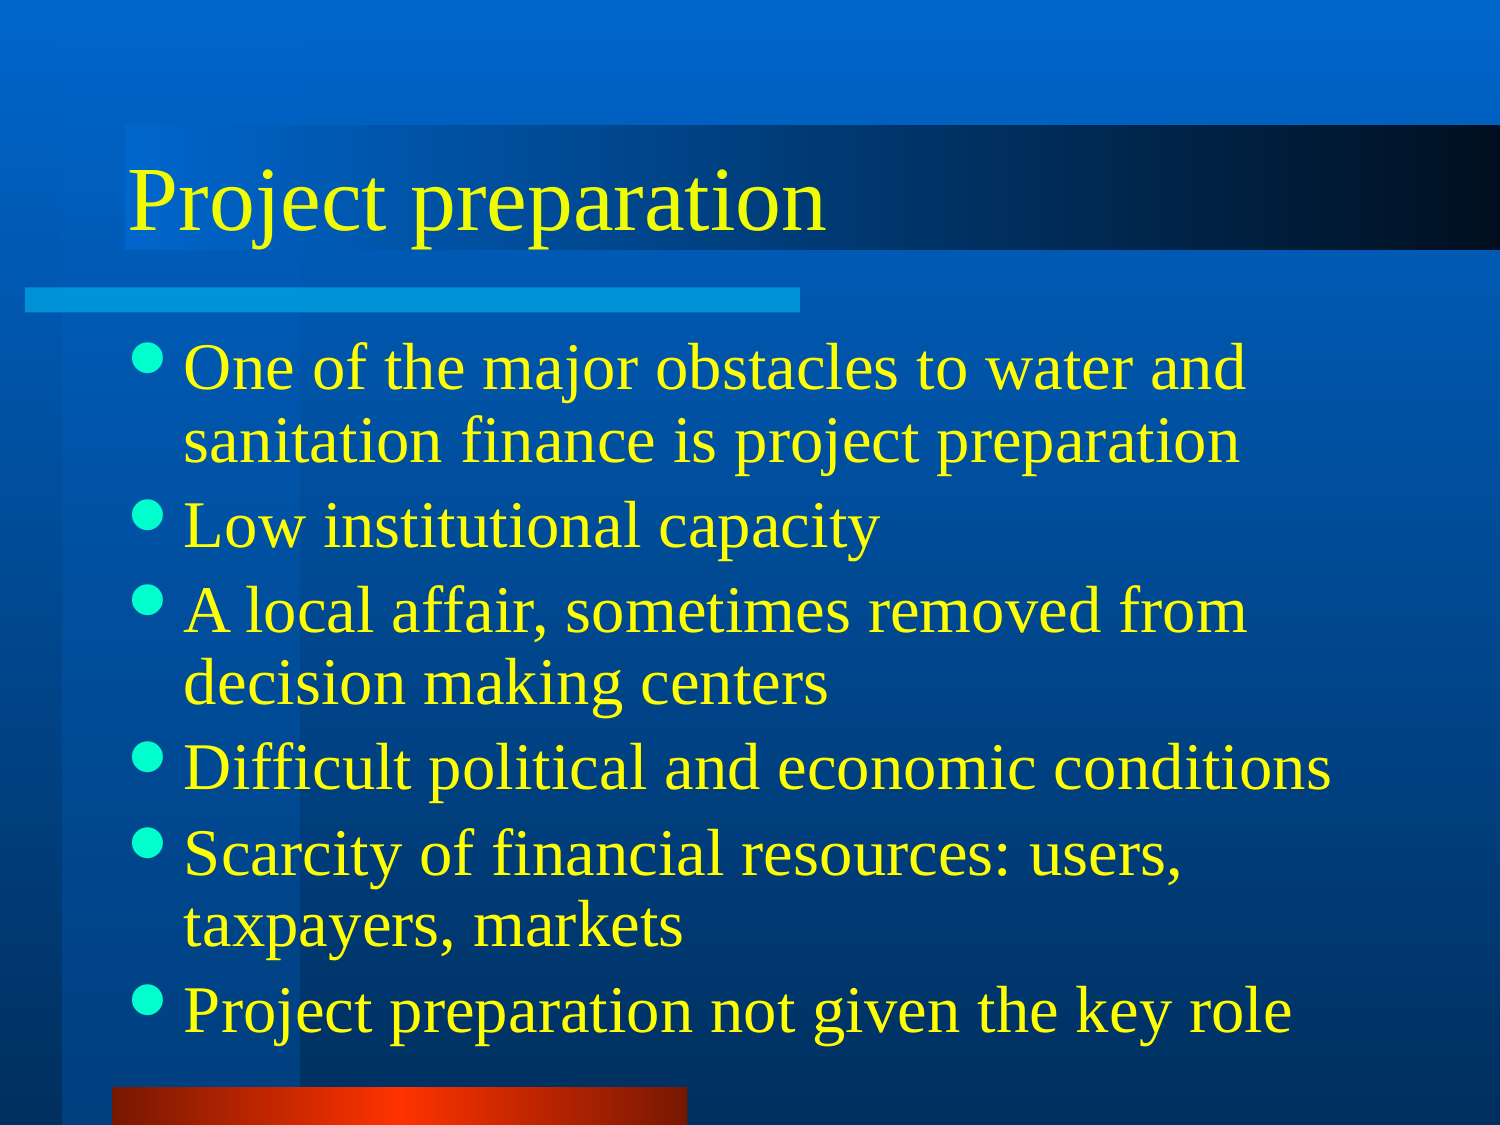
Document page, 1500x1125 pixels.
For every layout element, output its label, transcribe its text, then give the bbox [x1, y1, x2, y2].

list One of the major obstacles to water and sanitation finance is project preparation Low institutional capacity A local affair, sometimes removed from decision making centers Difficult political and economic conditions Scarcity of financial resources: users, taxpayers, markets Project preparation not given the key role [112, 324, 1388, 1125]
title Project preparation [112, 99, 1388, 288]
